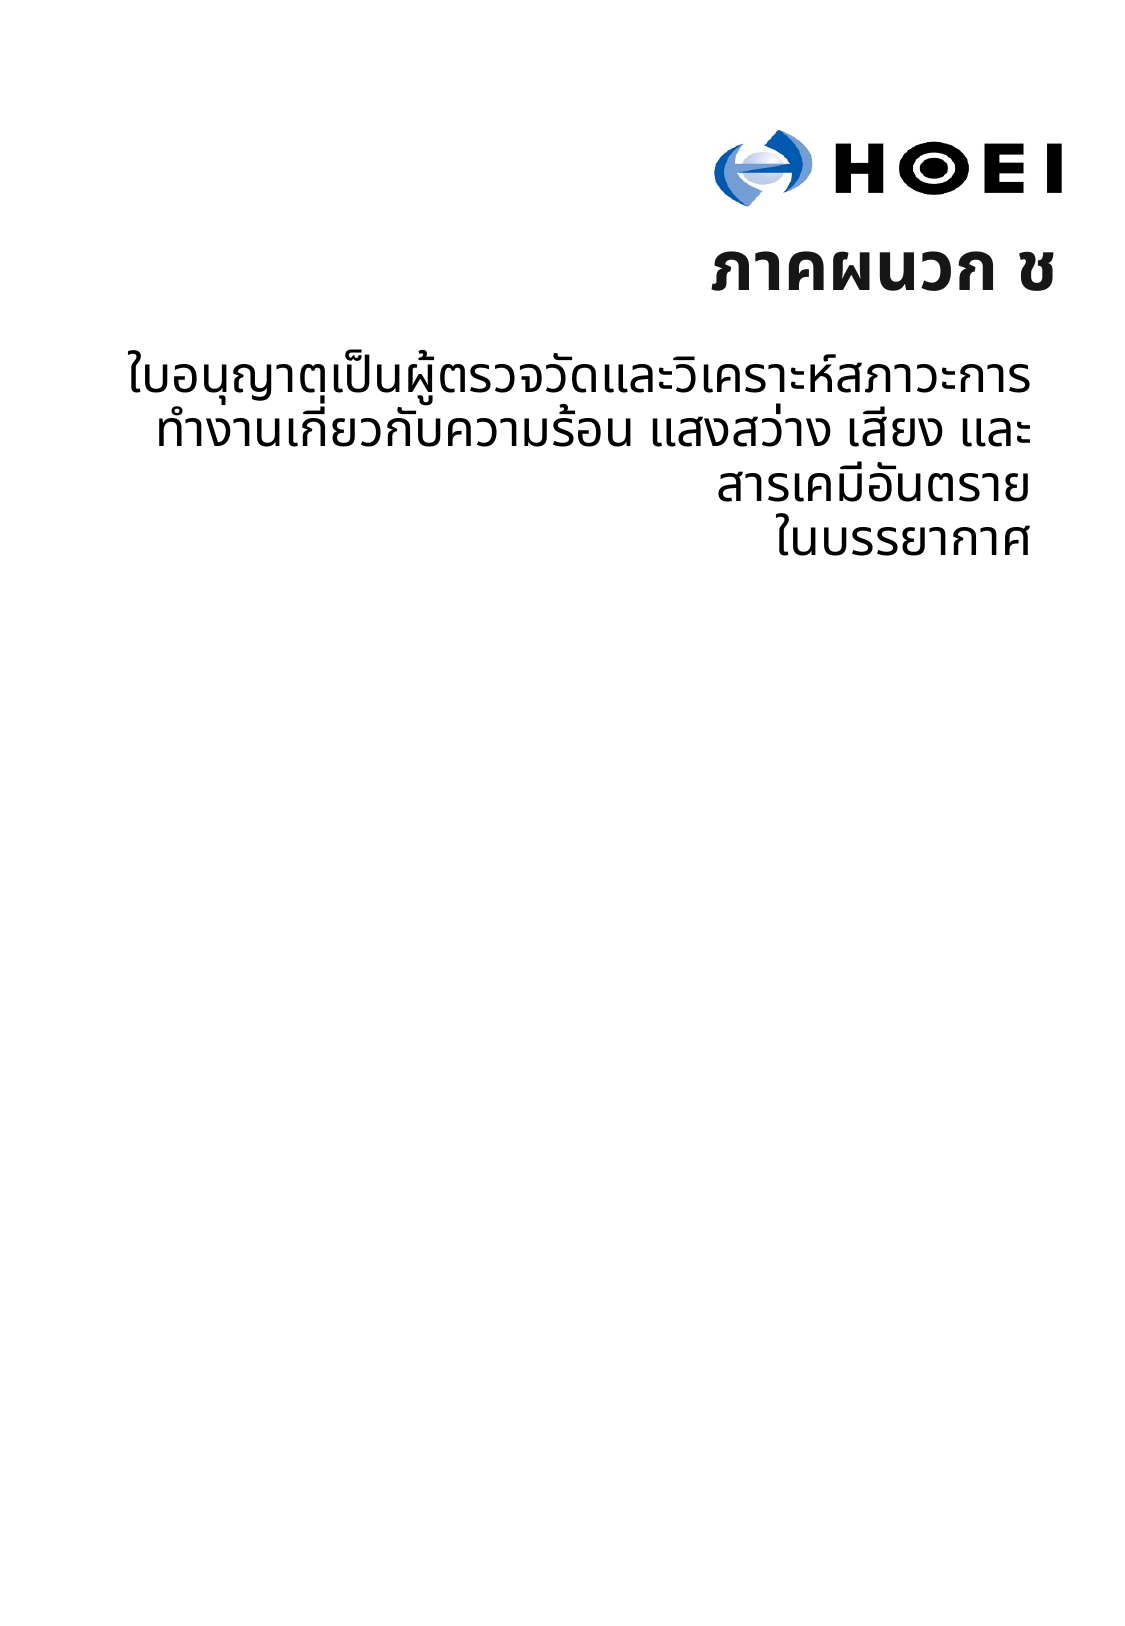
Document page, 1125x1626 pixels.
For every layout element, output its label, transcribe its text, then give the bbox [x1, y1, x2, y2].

text_box ใบอนุญาตเป็นผู้ตรวจวัดและวิเคราะห์สภาวะการทำงานเกี่ยวกับความร้อน แสงสว่าง เสียง และสารเคมีอันตราย ในบรรยากาศ [77, 291, 1048, 630]
picture [712, 128, 1063, 208]
text_box ภาคผนวก ช [102, 111, 1073, 426]
